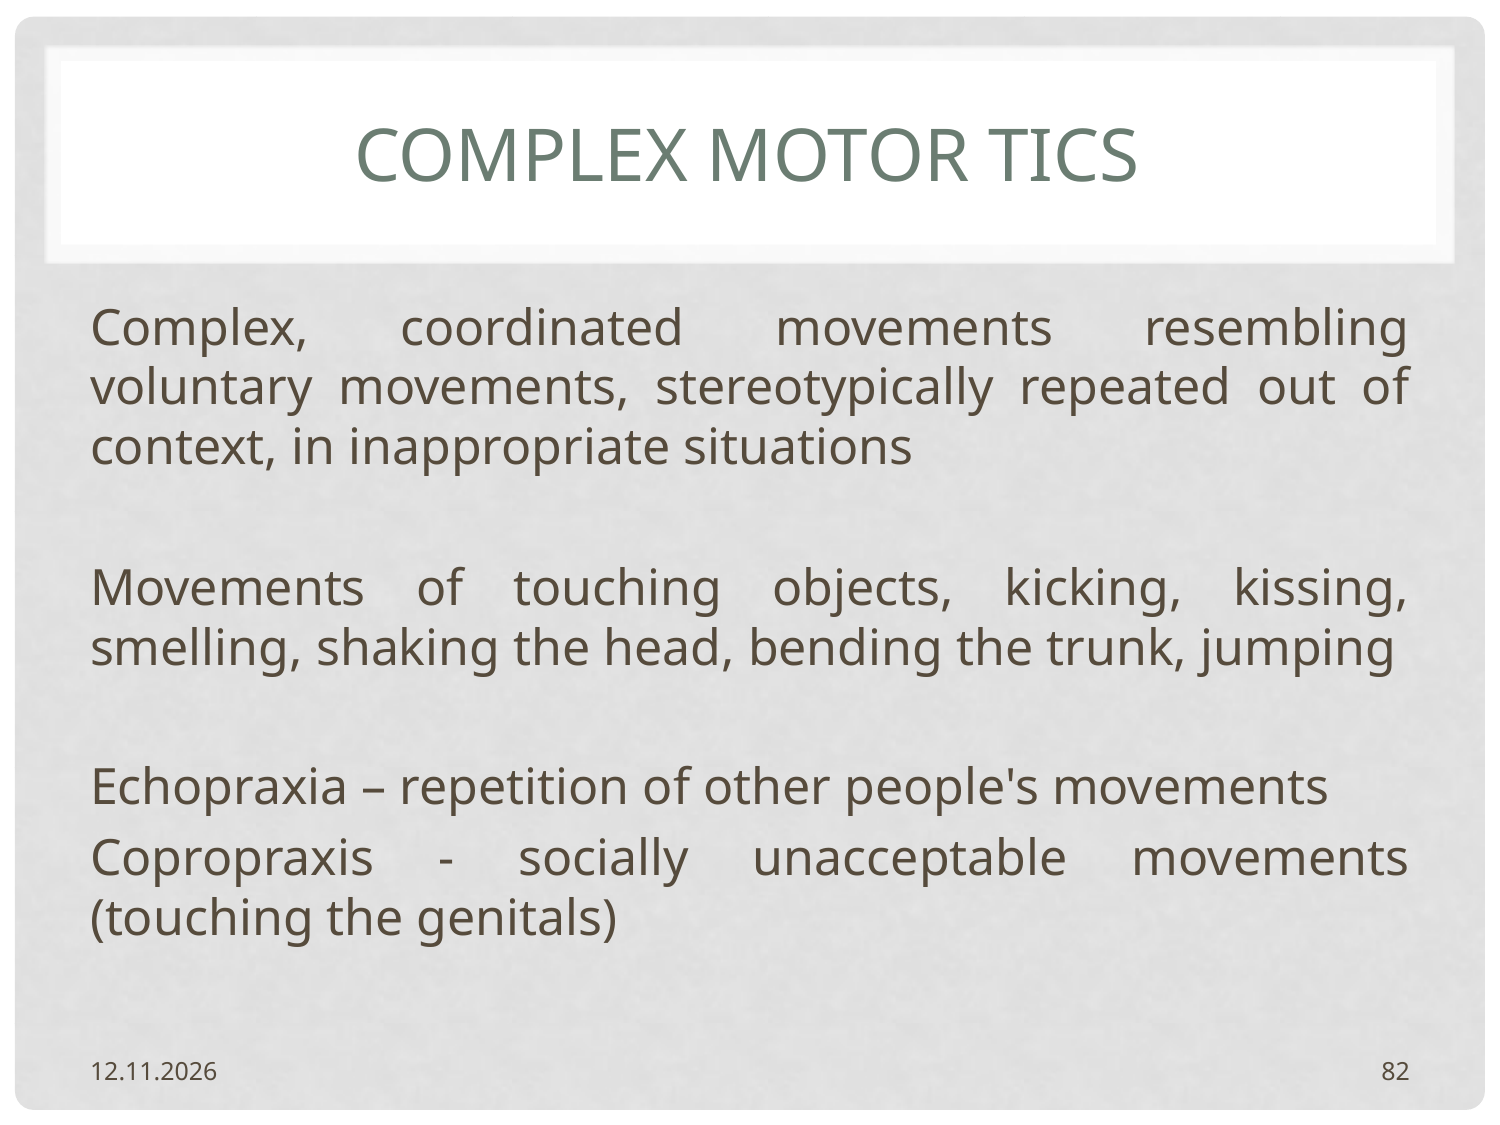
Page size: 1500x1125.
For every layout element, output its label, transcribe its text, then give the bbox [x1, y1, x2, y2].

title Complex motor tics [69, 66, 1425, 238]
list Complex, coordinated movements resembling voluntary movements, stereotypically repeated out of context, in inappropriate situations Movements of touching objects, kicking, kissing, smelling, shaking the head, bending the trunk, jumping Echopraxia – repetition of other people's movements Copropraxis - socially unacceptable movements (touching the genitals) [75, 287, 1425, 1050]
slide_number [75, 1042, 425, 1103]
slide_number 82 [1074, 1042, 1425, 1103]
